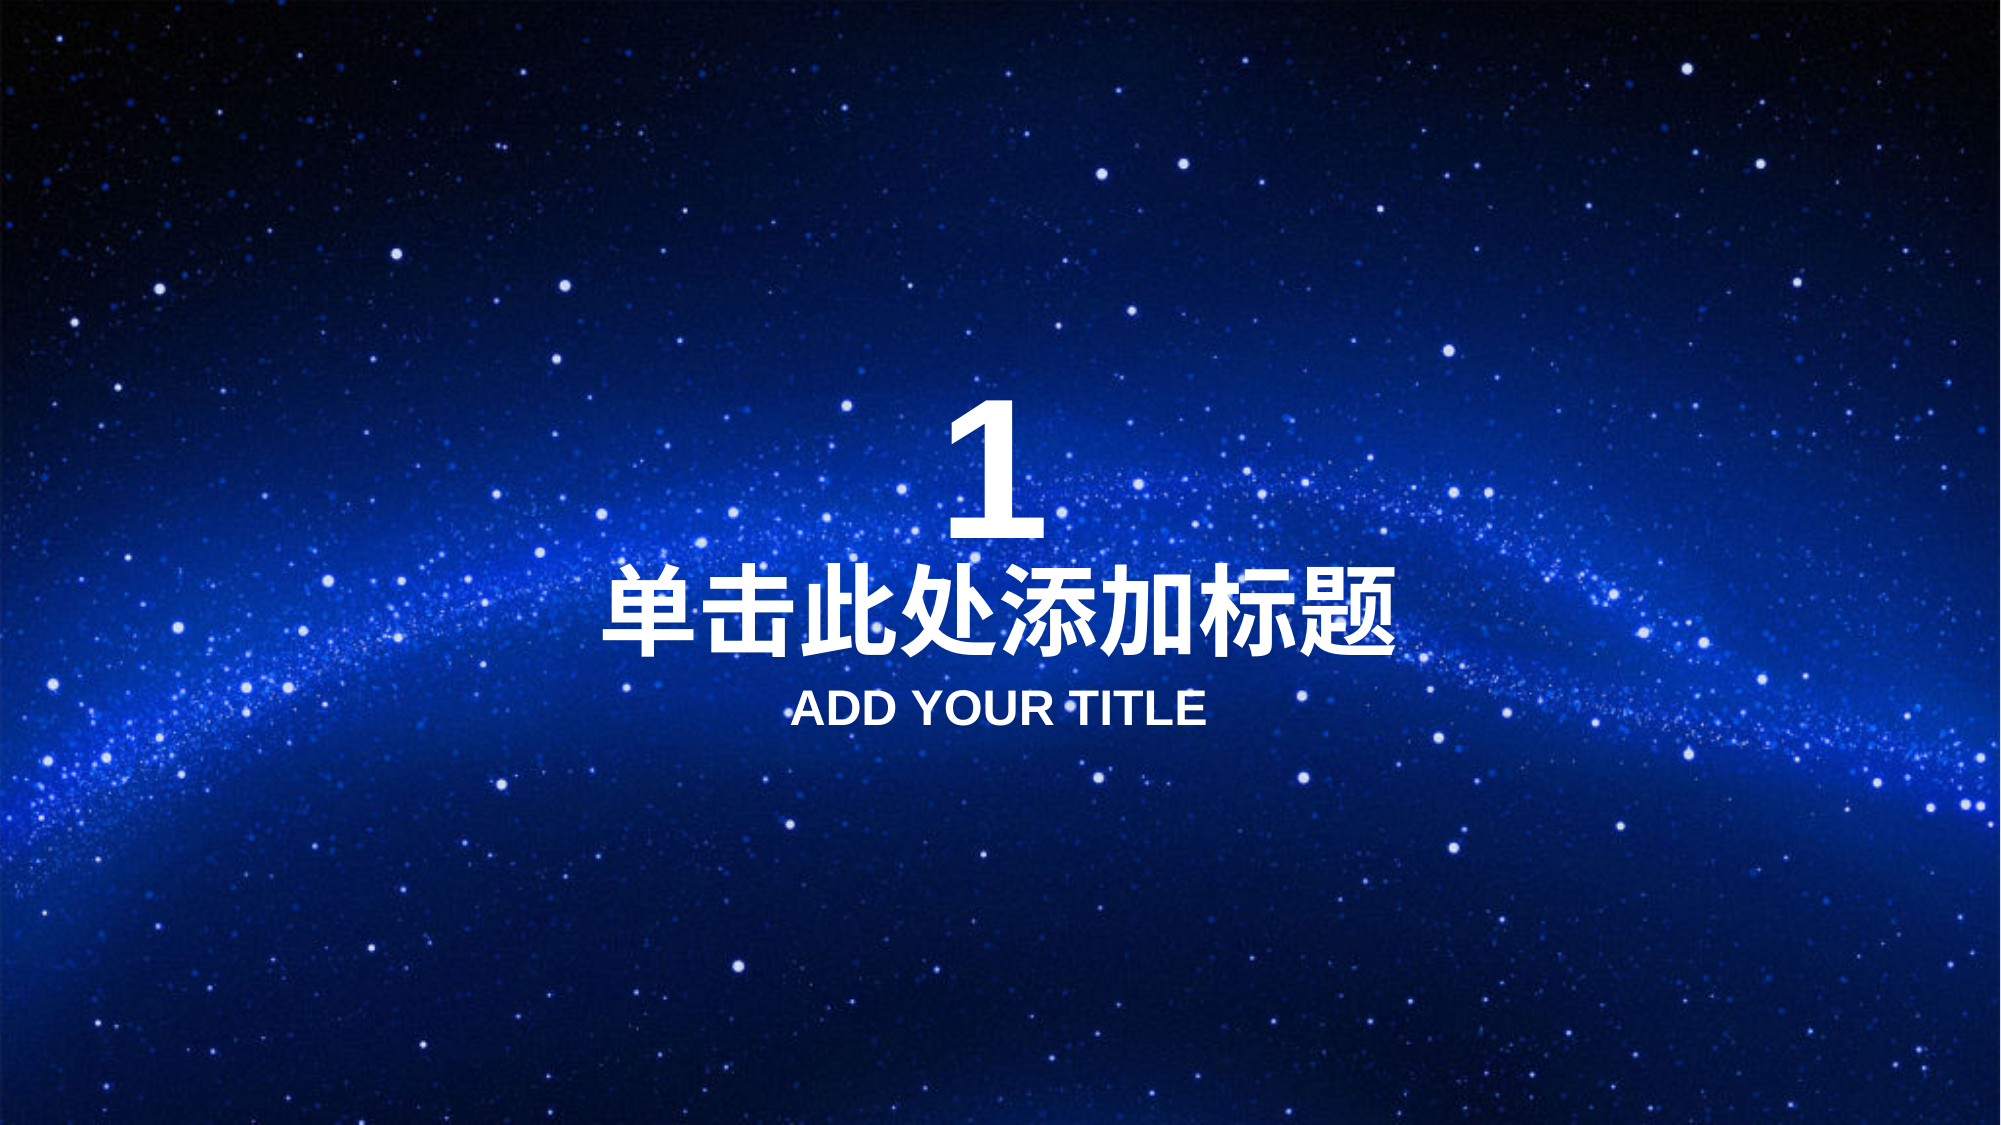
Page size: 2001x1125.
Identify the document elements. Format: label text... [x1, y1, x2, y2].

text_box 1 [747, 331, 1241, 586]
text_box 单击此处添加标题 [560, 541, 1438, 677]
picture [0, 0, 2001, 1125]
text_box ADD YOUR TITLE [751, 668, 1246, 743]
